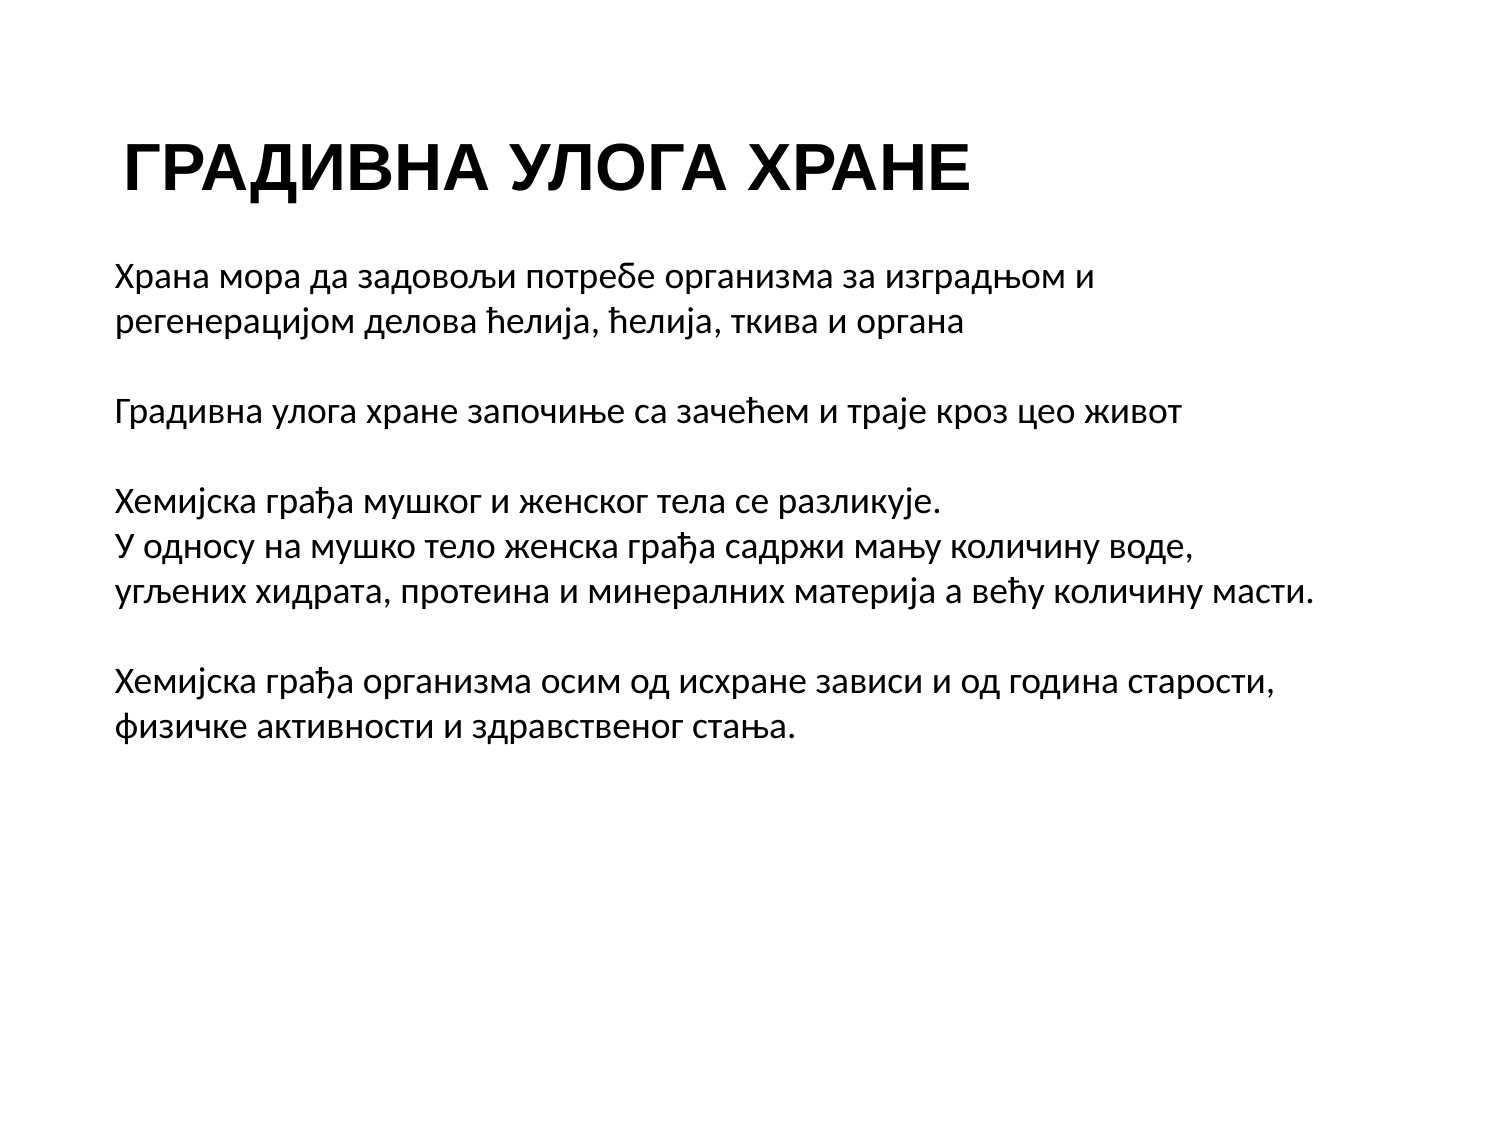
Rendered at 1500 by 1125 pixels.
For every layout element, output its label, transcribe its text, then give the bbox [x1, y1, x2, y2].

text_box ГРАДИВНА УЛОГА ХРАНЕ [108, 116, 1459, 212]
text_box Храна мора да задовољи потребе организма за изградњом и регенерацијом делова ћелија, ћелија, ткива и органа Градивна улога хране започиње са зачећем и траје кроз цео живот Хемијска грађа мушког и женског тела се разликује. У односу на мушко тело женска грађа садржи мању количину воде, угљених хидрата, протеина и минералних материја а већу количину масти. Хемијска грађа организма осим од исхране зависи и од година старости, физичке активности и здравственог стања. [100, 243, 1341, 889]
